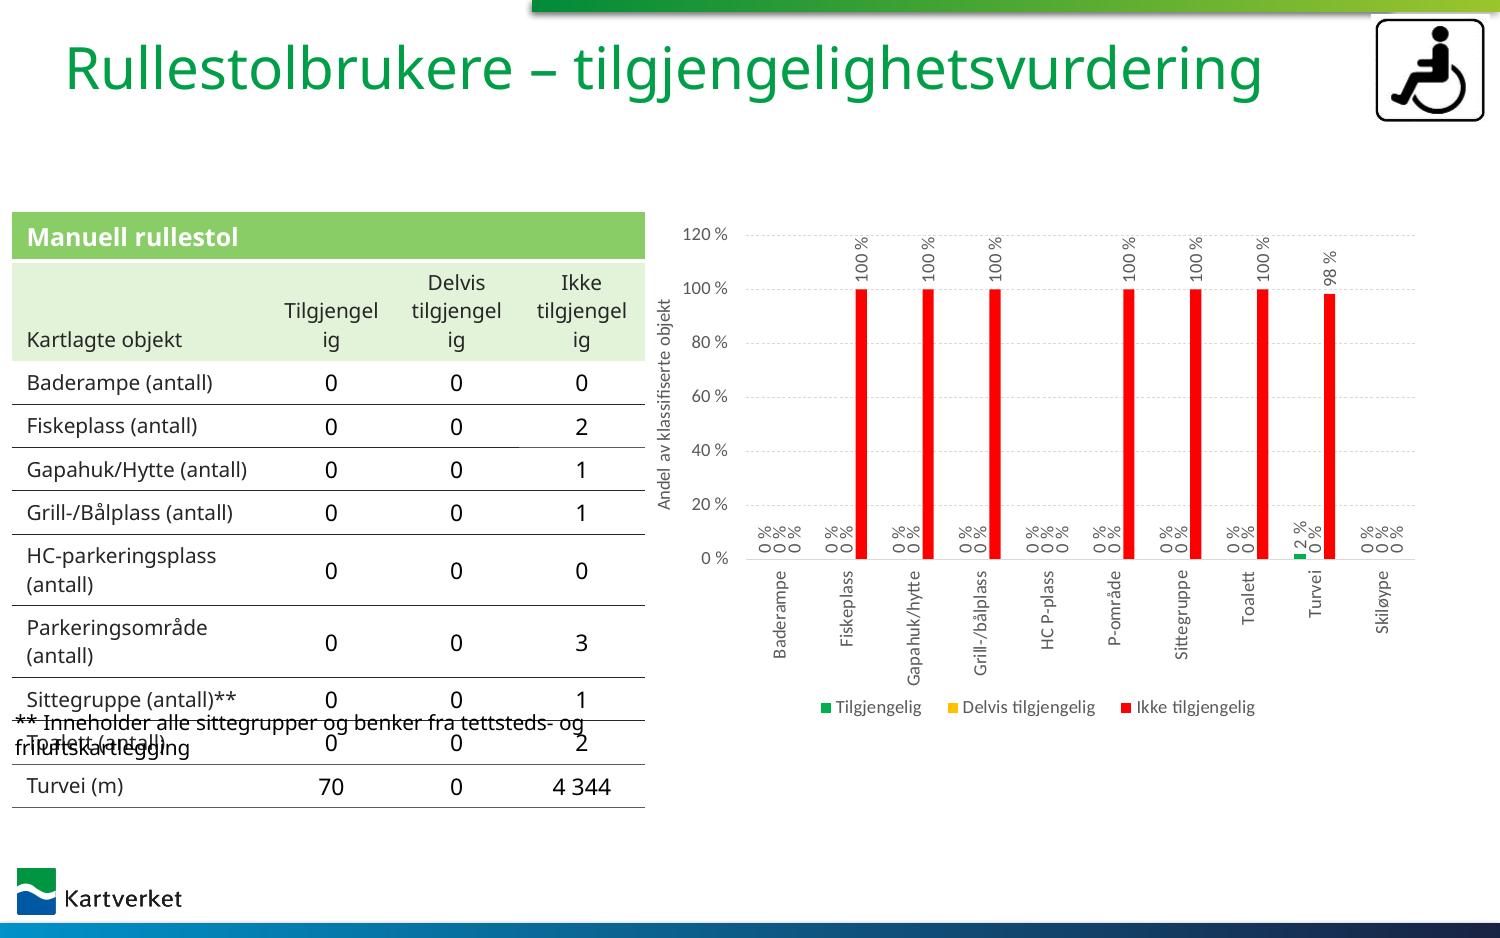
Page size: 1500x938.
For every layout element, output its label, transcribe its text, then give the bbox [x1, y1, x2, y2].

table_cell Turvei (m) [12, 768, 269, 807]
table_cell 2 [519, 405, 638, 447]
table_header Manuell rullestol [12, 212, 645, 259]
table_cell 0 [269, 361, 394, 404]
table_cell 0 [269, 535, 394, 605]
table_cell HC-parkeringsplass (antall) [12, 535, 269, 605]
table_cell Baderampe (antall) [12, 361, 269, 404]
table_cell 0 [519, 361, 638, 404]
table_cell Gapahuk/Hytte (antall) [12, 448, 269, 490]
table_cell 1 [519, 491, 638, 534]
table_cell 70 [269, 768, 394, 807]
table_cell Fiskeplass (antall) [12, 405, 269, 447]
table_cell Grill-/Bålplass (antall) [12, 491, 269, 534]
table_cell Delvis tilgjengelig [394, 263, 519, 361]
table_cell 3 [519, 606, 638, 677]
table_cell Ikke tilgjengelig [519, 263, 638, 361]
table_cell 0 [269, 405, 394, 447]
table_cell 0 [394, 405, 519, 447]
table_cell 0 [394, 535, 519, 605]
table_cell 1 [519, 678, 638, 702]
table_cell Kartlagte objekt [12, 263, 269, 361]
table_cell 1 [519, 448, 638, 490]
table_cell 0 [394, 768, 519, 807]
picture [1371, 13, 1491, 127]
picture [643, 218, 1426, 728]
table_cell 0 [394, 491, 519, 534]
table_cell Parkeringsområde (antall) [12, 606, 269, 677]
text_box ** Inneholder alle sittegrupper og benker fra tettsteds- og friluftskartlegging [0, 702, 745, 768]
table_cell 0 [394, 678, 519, 702]
table_cell 0 [394, 448, 519, 490]
table_cell 0 [269, 606, 394, 677]
table_cell Tilgjengelig [269, 263, 394, 361]
table_cell 0 [394, 606, 519, 677]
table_cell 0 [269, 491, 394, 534]
text_box Rullestolbrukere – tilgjengelighetsvurdering [49, 12, 1372, 109]
table_cell 0 [394, 361, 519, 404]
table_cell 4 344 [519, 768, 645, 807]
table_cell 0 [519, 535, 638, 605]
table_cell 0 [269, 678, 394, 702]
table_cell 0 [269, 448, 394, 490]
table_cell Sittegruppe (antall)** [12, 678, 269, 702]
